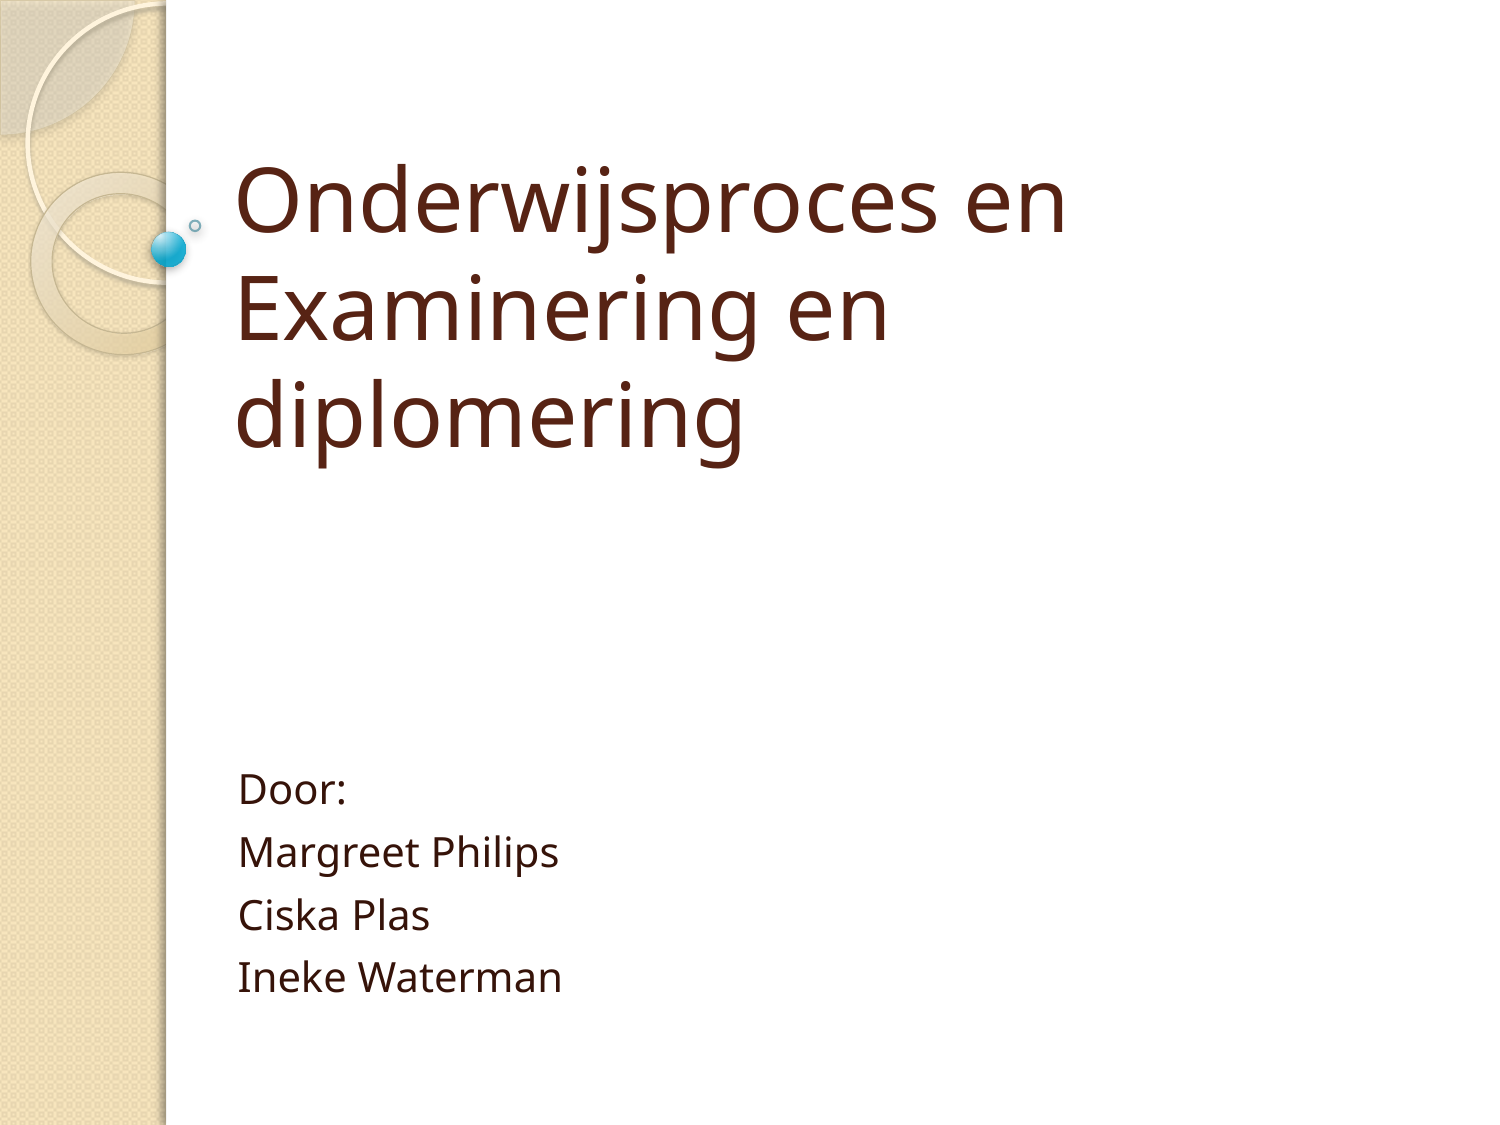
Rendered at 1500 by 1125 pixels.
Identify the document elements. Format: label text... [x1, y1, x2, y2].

subtitle Door: Margreet Philips Ciska Plas Ineke Waterman [218, 763, 1434, 1051]
title Onderwijsproces en Examinering en diplomering [218, 231, 1434, 474]
